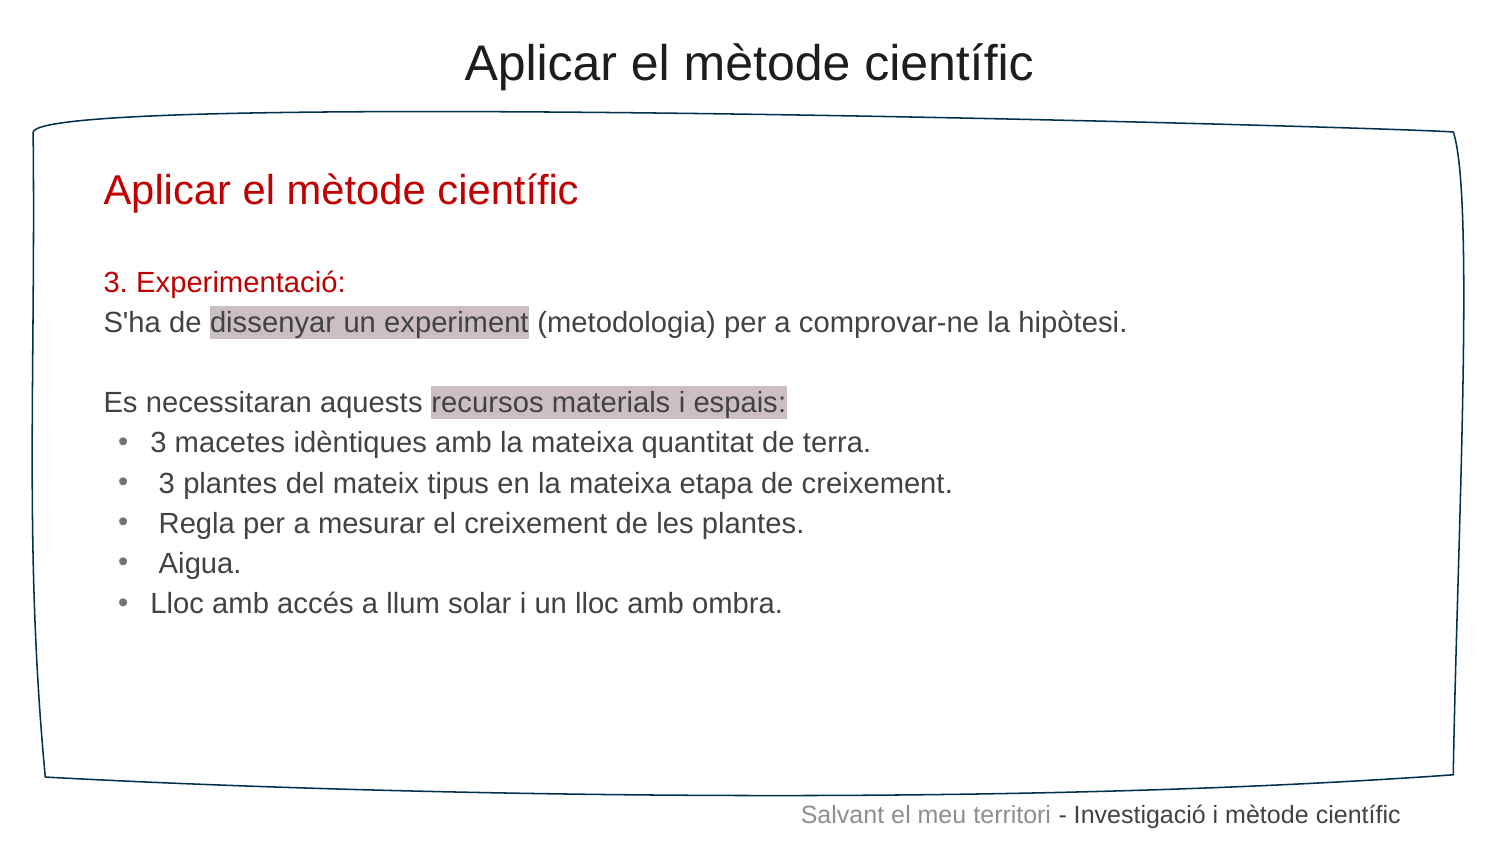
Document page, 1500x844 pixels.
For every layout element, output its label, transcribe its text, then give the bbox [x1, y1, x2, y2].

list 3. Experimentació: S'ha de dissenyar un experiment (metodologia) per a comprovar-ne la hipòtesi. Es necessitaran aquests recursos materials i espais: 3 macetes idèntiques amb la mateixa quantitat de terra. 3 plantes del mateix tipus en la mateixa etapa de creixement. Regla per a mesurar el creixement de les plantes. Aigua. Lloc amb accés a llum solar i un lloc amb ombra. [88, 242, 1417, 747]
text_box Aplicar el mètode científic [0, 20, 1499, 106]
text_box Aplicar el mètode científic [88, 147, 1417, 234]
text_box Salvant el meu territori - Investigació i mètode científic [88, 790, 1417, 844]
text_box [32, 111, 1464, 790]
